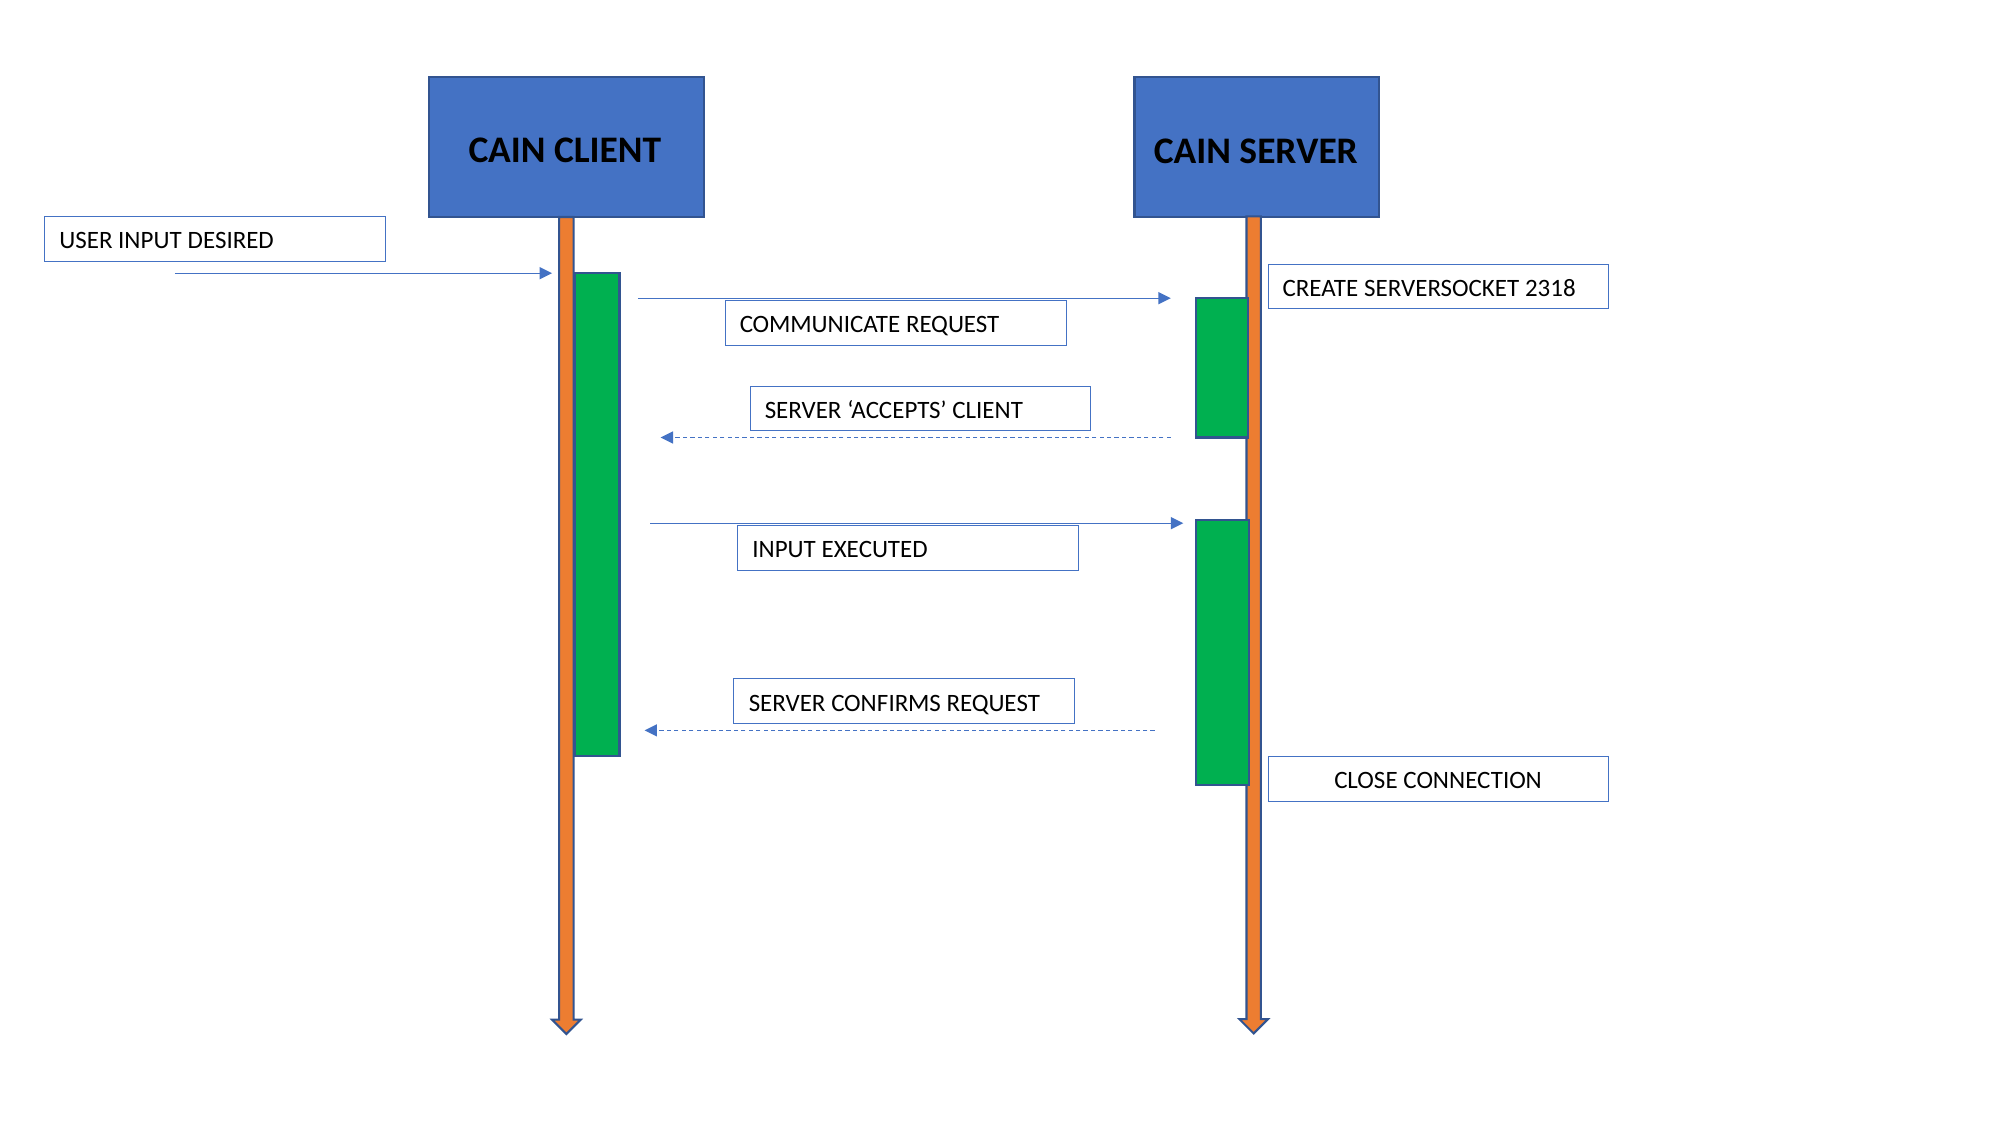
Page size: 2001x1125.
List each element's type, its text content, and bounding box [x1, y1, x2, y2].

text_box [1236, 215, 1271, 1035]
text_box CLOSE CONNECTION [1268, 756, 1609, 802]
text_box [1133, 76, 1380, 218]
text_box CAIN SERVER [1134, 119, 1378, 179]
text_box INPUT EXECUTED [737, 525, 1079, 571]
text_box COMMUNICATE REQUEST [725, 300, 1067, 346]
text_box SERVER ‘ACCEPTS’ CLIENT [750, 386, 1091, 431]
text_box CREATE SERVERSOCKET 2318 [1268, 264, 1609, 309]
text_box [1195, 297, 1249, 439]
text_box CAIN CLIENT [443, 118, 687, 178]
text_box [428, 76, 705, 218]
text_box [574, 272, 621, 757]
text_box USER INPUT DESIRED [44, 216, 386, 262]
text_box [1195, 519, 1250, 786]
text_box [549, 215, 584, 1036]
text_box SERVER CONFIRMS REQUEST [733, 678, 1075, 724]
